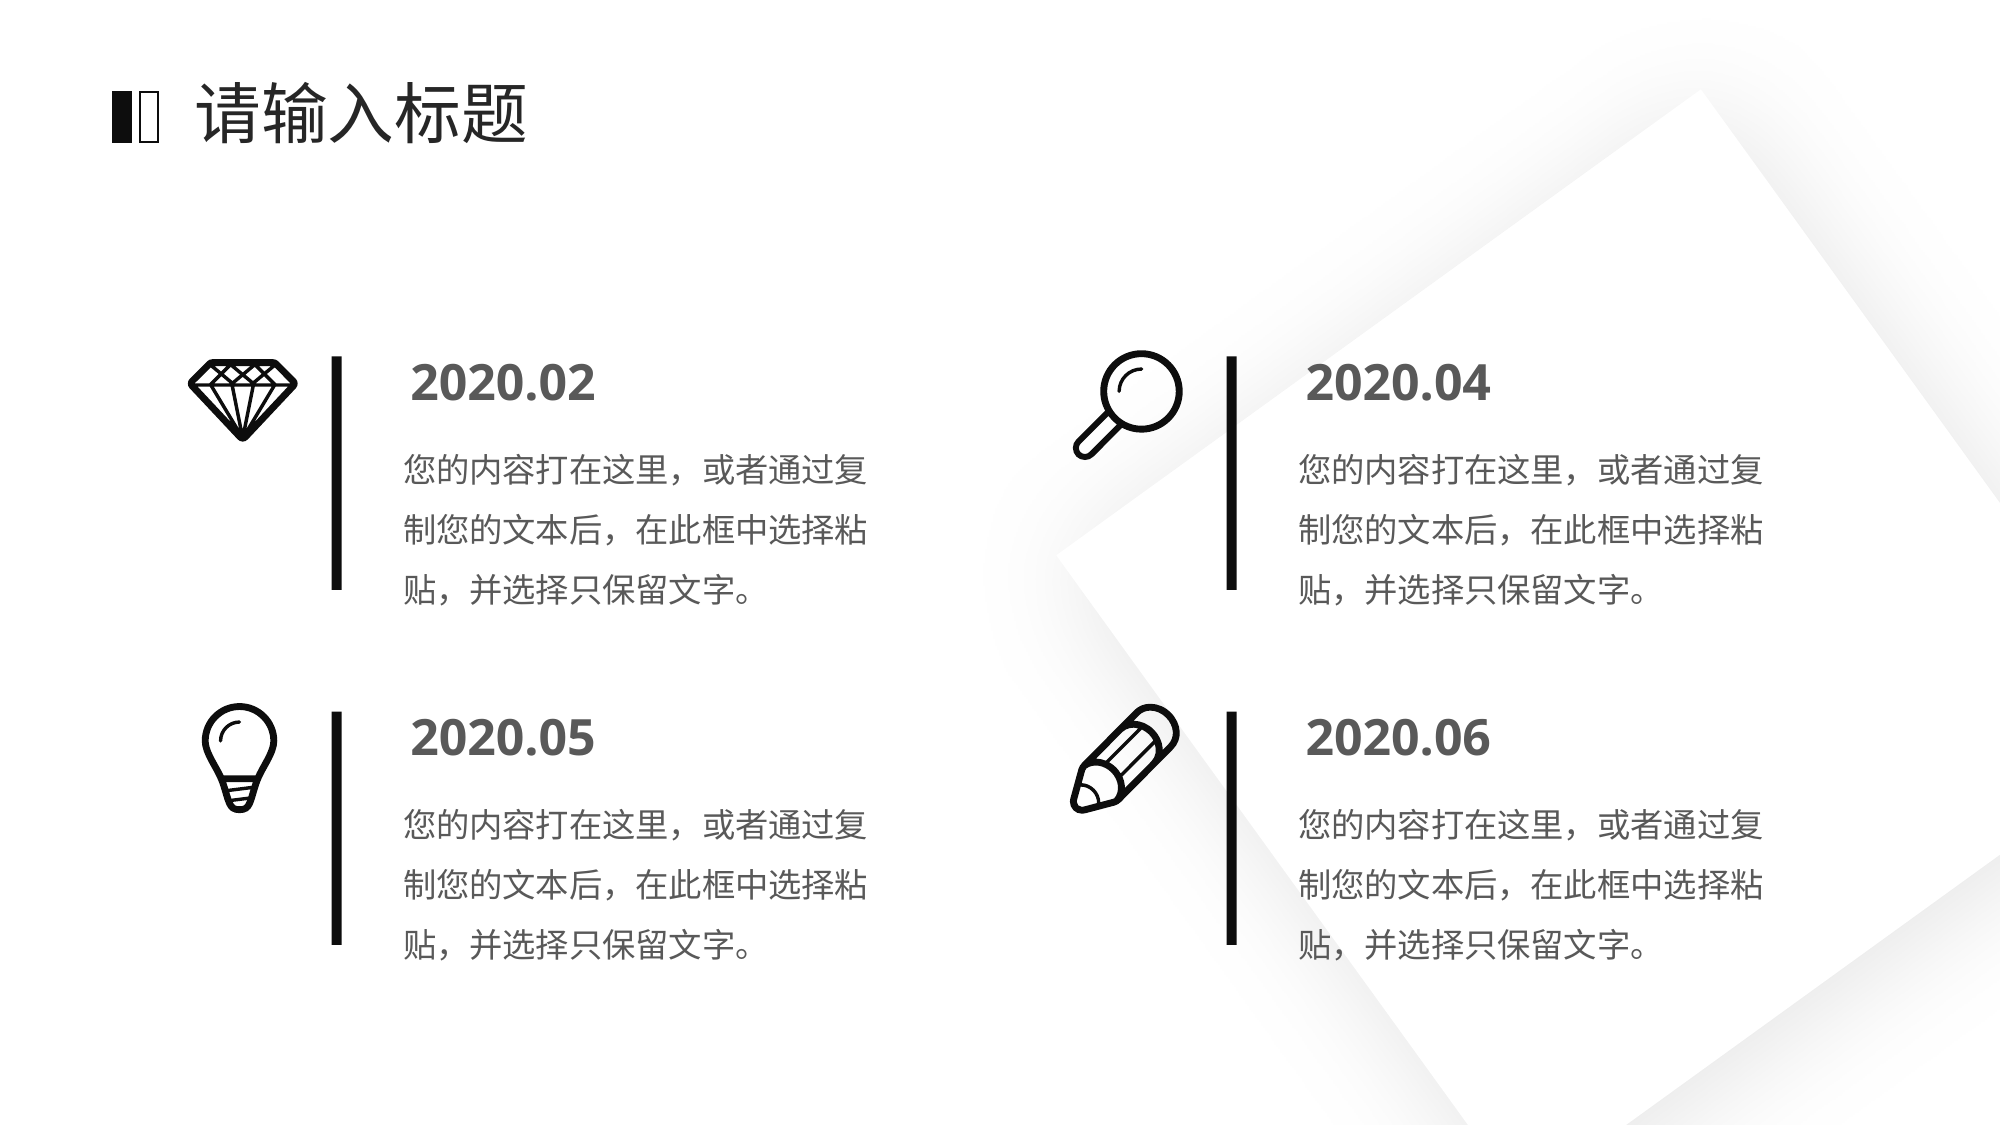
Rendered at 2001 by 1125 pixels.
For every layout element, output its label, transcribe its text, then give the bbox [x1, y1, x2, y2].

text_box 2020.04 [1290, 343, 1599, 419]
text_box [1069, 703, 1180, 814]
text_box [331, 355, 343, 591]
text_box 您的内容打在这里，或者通过复制您的文本后，在此框中选择粘贴，并选择只保留文字。 [388, 776, 911, 972]
text_box [331, 711, 343, 946]
text_box [1226, 711, 1238, 946]
text_box [1226, 355, 1238, 591]
text_box 您的内容打在这里，或者通过复制您的文本后，在此框中选择粘贴，并选择只保留文字。 [1283, 421, 1806, 617]
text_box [201, 703, 278, 814]
text_box 2020.05 [395, 698, 704, 774]
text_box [1072, 350, 1183, 461]
text_box 您的内容打在这里，或者通过复制您的文本后，在此框中选择粘贴，并选择只保留文字。 [1283, 776, 1806, 972]
text_box 2020.06 [1290, 698, 1599, 774]
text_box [113, 91, 159, 143]
text_box 2020.02 [395, 343, 704, 419]
text_box [187, 359, 298, 442]
text_box [1054, 87, 2000, 1125]
text_box 您的内容打在这里，或者通过复制您的文本后，在此框中选择粘贴，并选择只保留文字。 [388, 421, 911, 617]
text_box 请输入标题 [179, 64, 595, 159]
